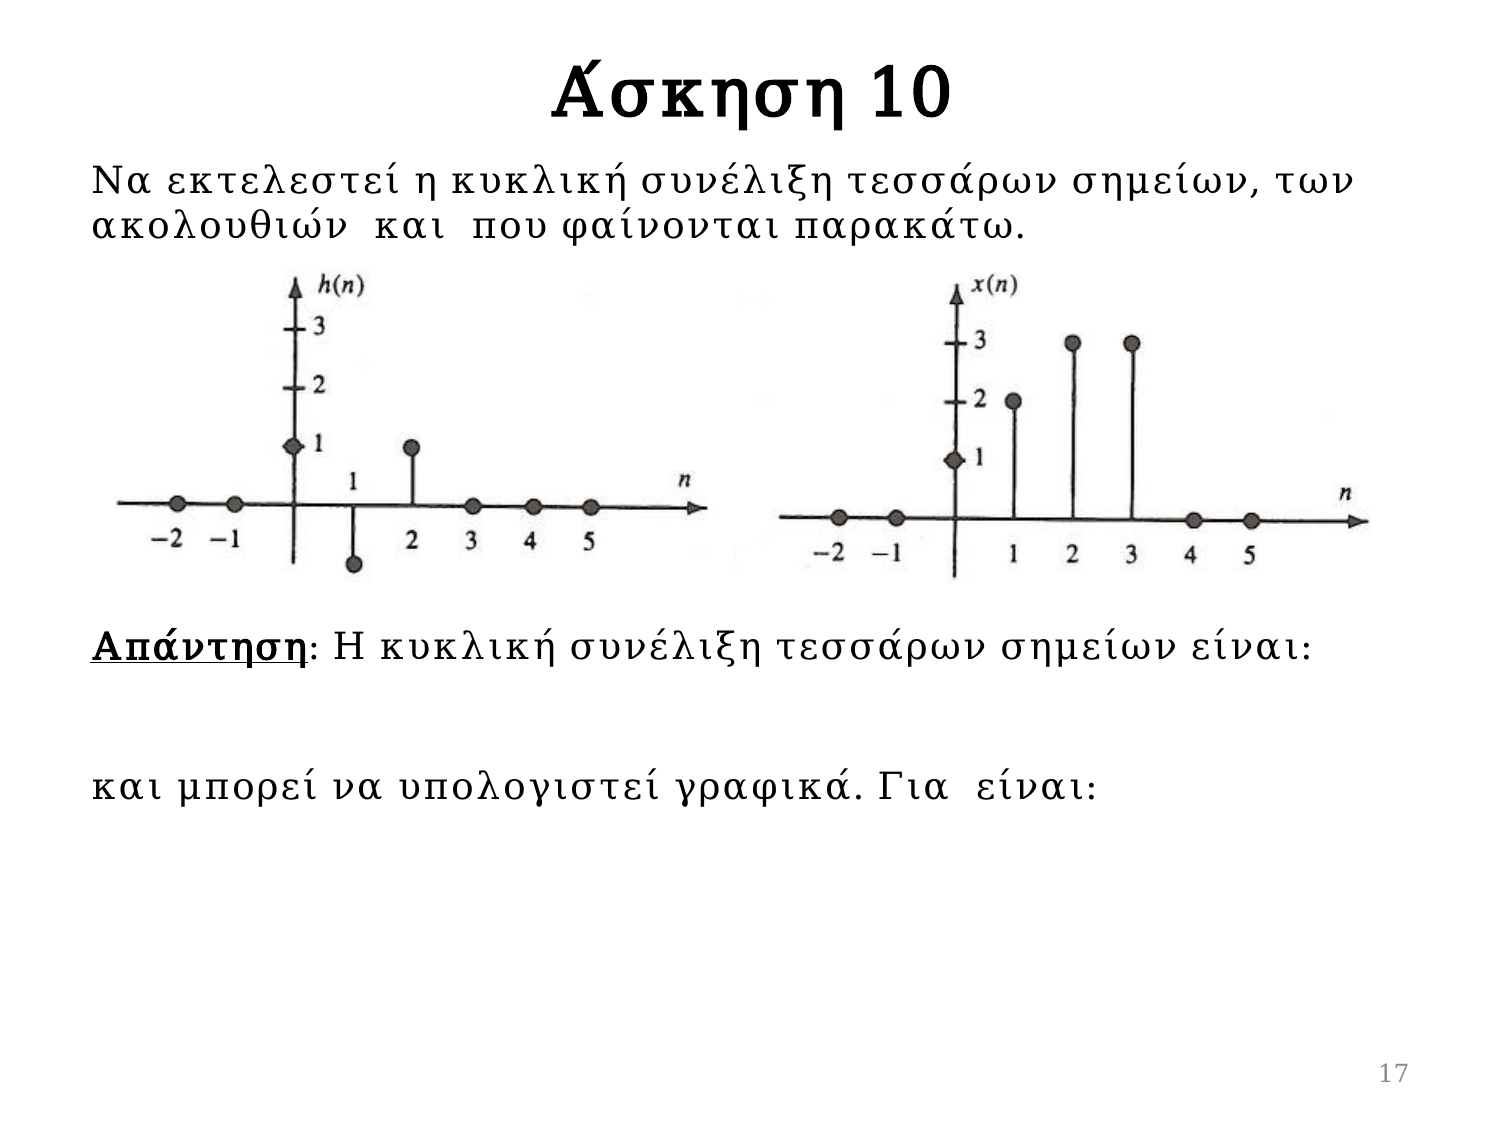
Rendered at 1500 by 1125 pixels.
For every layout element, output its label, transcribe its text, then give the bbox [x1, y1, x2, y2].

picture [113, 266, 1387, 593]
slide_number 17 [1222, 1042, 1425, 1103]
title Άσκηση 10 [75, 19, 1425, 159]
